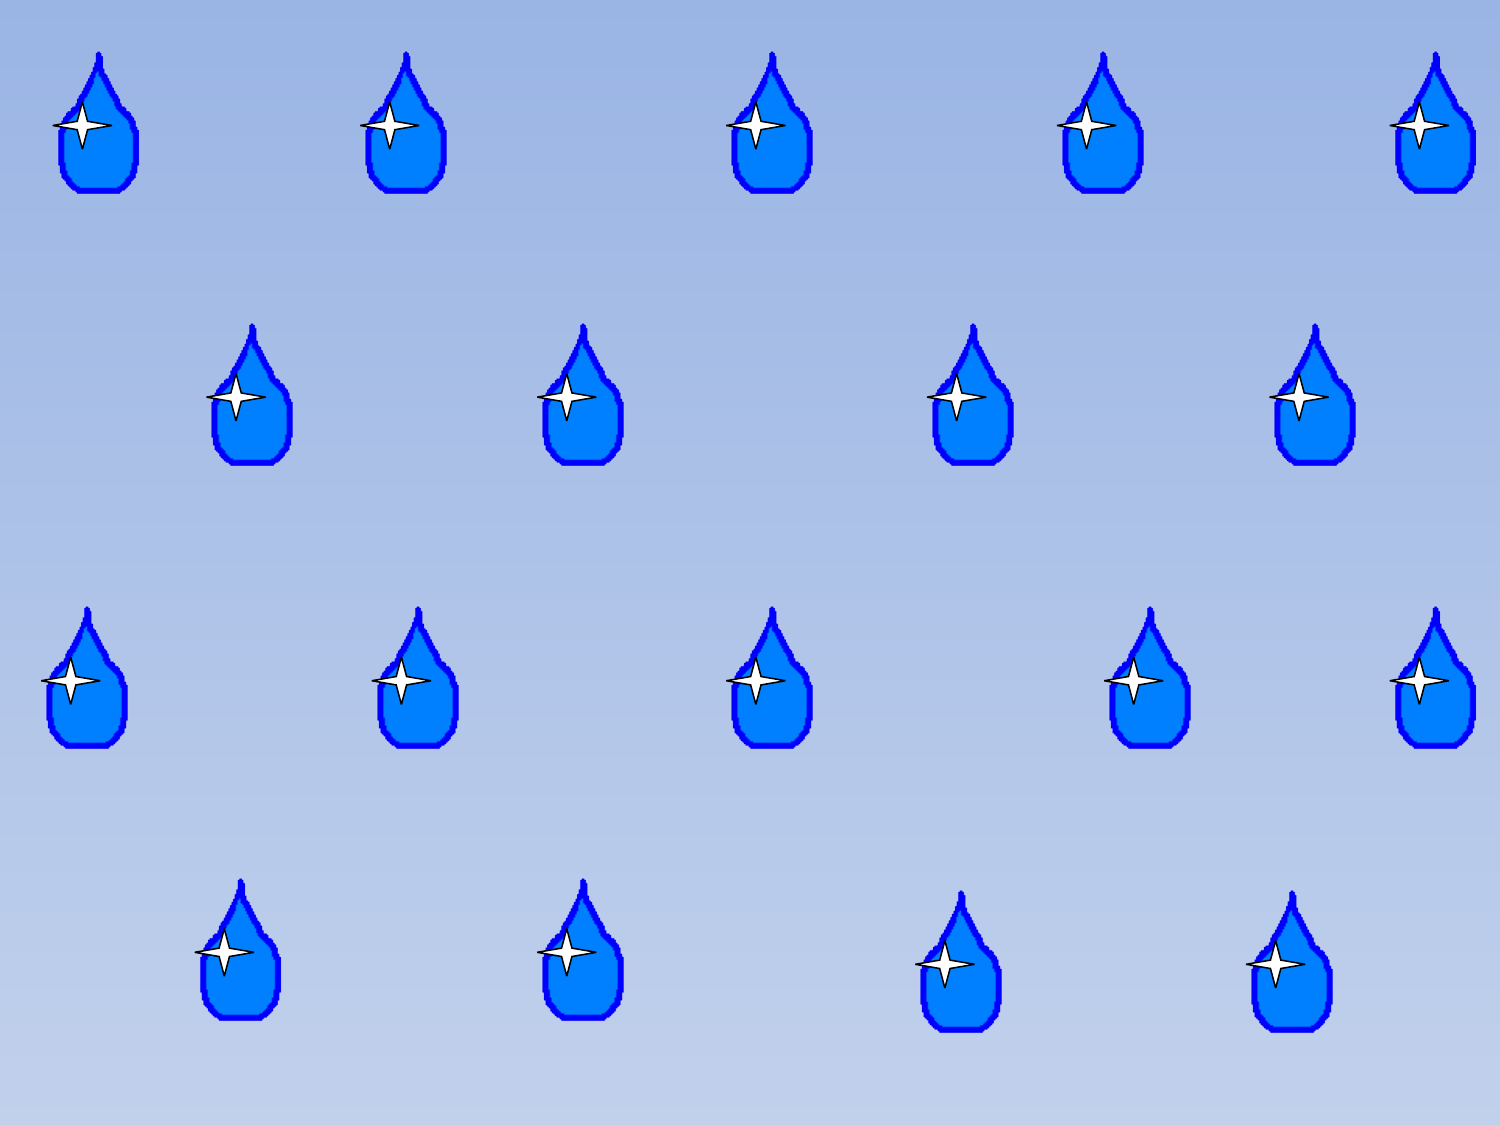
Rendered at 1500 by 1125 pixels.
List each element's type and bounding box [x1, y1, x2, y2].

text_box [915, 314, 1038, 479]
text_box [1045, 42, 1168, 207]
text_box [1377, 597, 1500, 763]
text_box [1234, 881, 1357, 1046]
text_box [525, 314, 648, 479]
text_box [1377, 42, 1500, 207]
text_box [1092, 597, 1215, 763]
text_box [903, 881, 1026, 1046]
text_box [714, 42, 837, 207]
text_box [182, 869, 306, 1034]
text_box [348, 42, 471, 207]
text_box [359, 597, 483, 763]
text_box [194, 314, 317, 479]
text_box [525, 869, 648, 1034]
text_box [1257, 314, 1380, 479]
text_box [40, 42, 164, 207]
text_box [29, 597, 152, 763]
text_box [714, 597, 837, 763]
